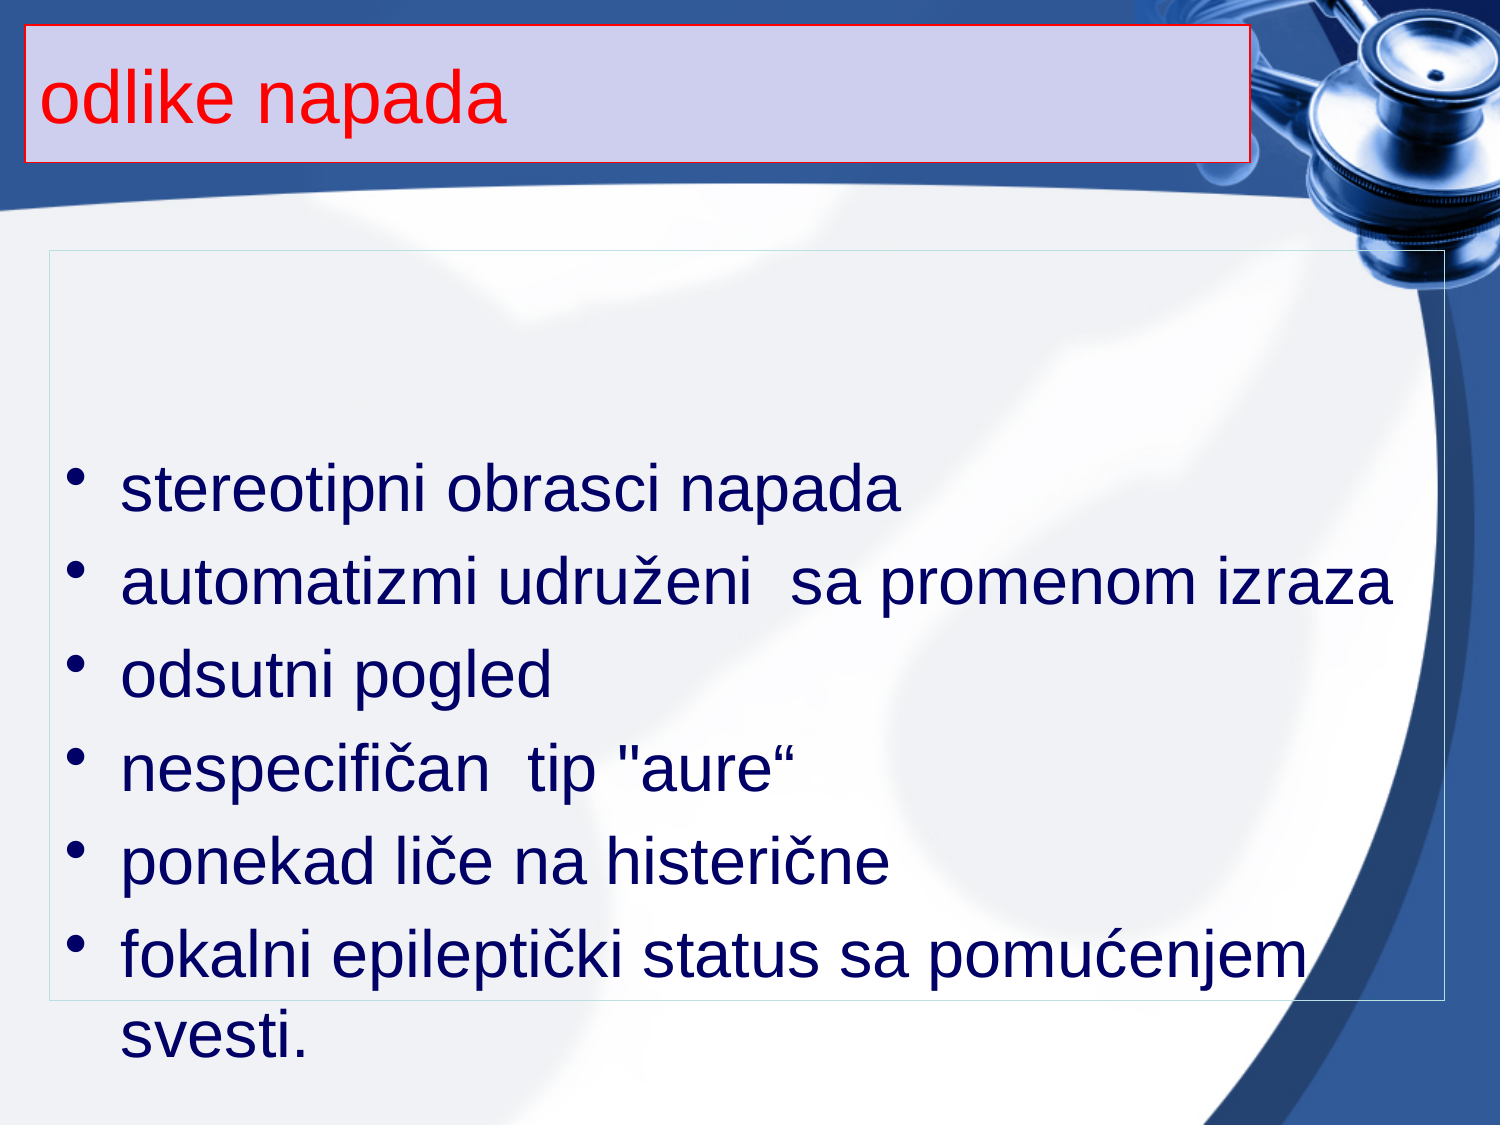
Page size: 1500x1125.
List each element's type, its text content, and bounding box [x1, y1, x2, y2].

picture [0, 0, 1500, 1125]
title odlike napada [24, 24, 1251, 163]
list stereotipni obrasci napada automatizmi udruženi sa promenom izraza odsutni pogled nespecifičan tip "aure“ ponekad liče na histerične fokalni epileptički status sa pomućenjem svesti. [49, 250, 1445, 1001]
slide_number 26 [937, 1062, 1294, 1101]
